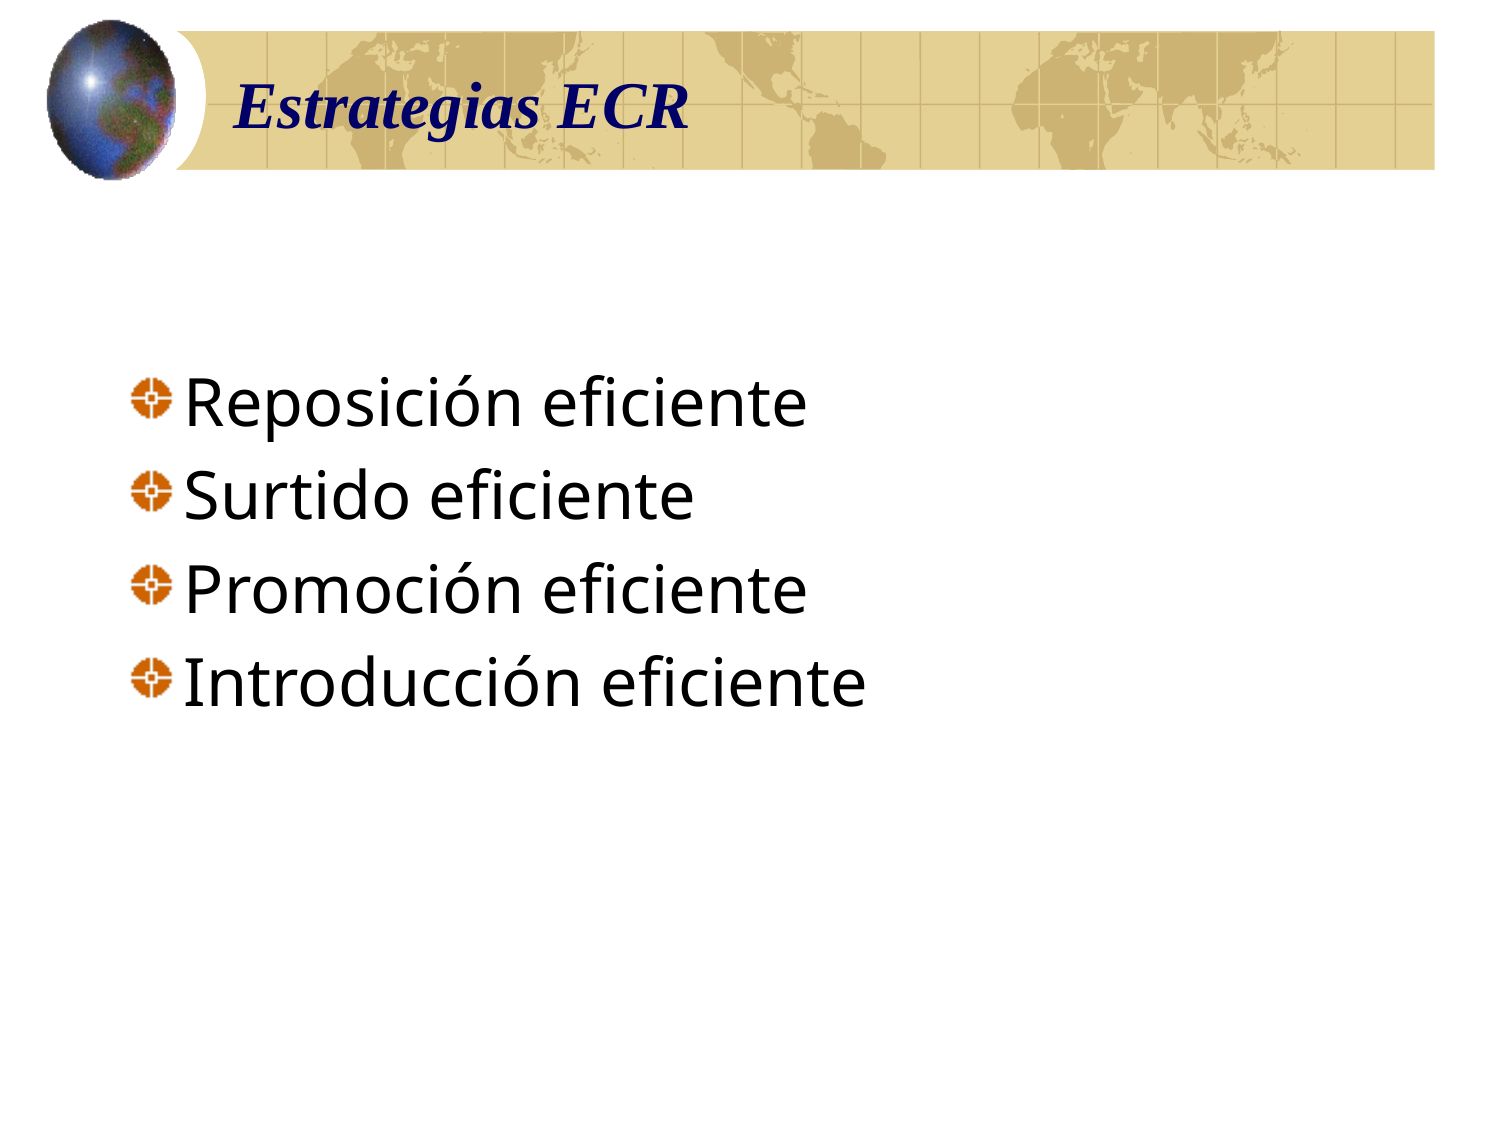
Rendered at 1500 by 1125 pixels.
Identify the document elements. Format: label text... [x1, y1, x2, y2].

picture [127, 563, 175, 610]
picture [127, 656, 175, 703]
picture [42, 14, 190, 185]
picture [127, 469, 175, 517]
title Estrategias ECR [218, 77, 1448, 126]
list Reposición eficiente Surtido eficiente Promoción eficiente Introducción eficiente [112, 352, 1388, 1028]
picture [127, 376, 175, 424]
